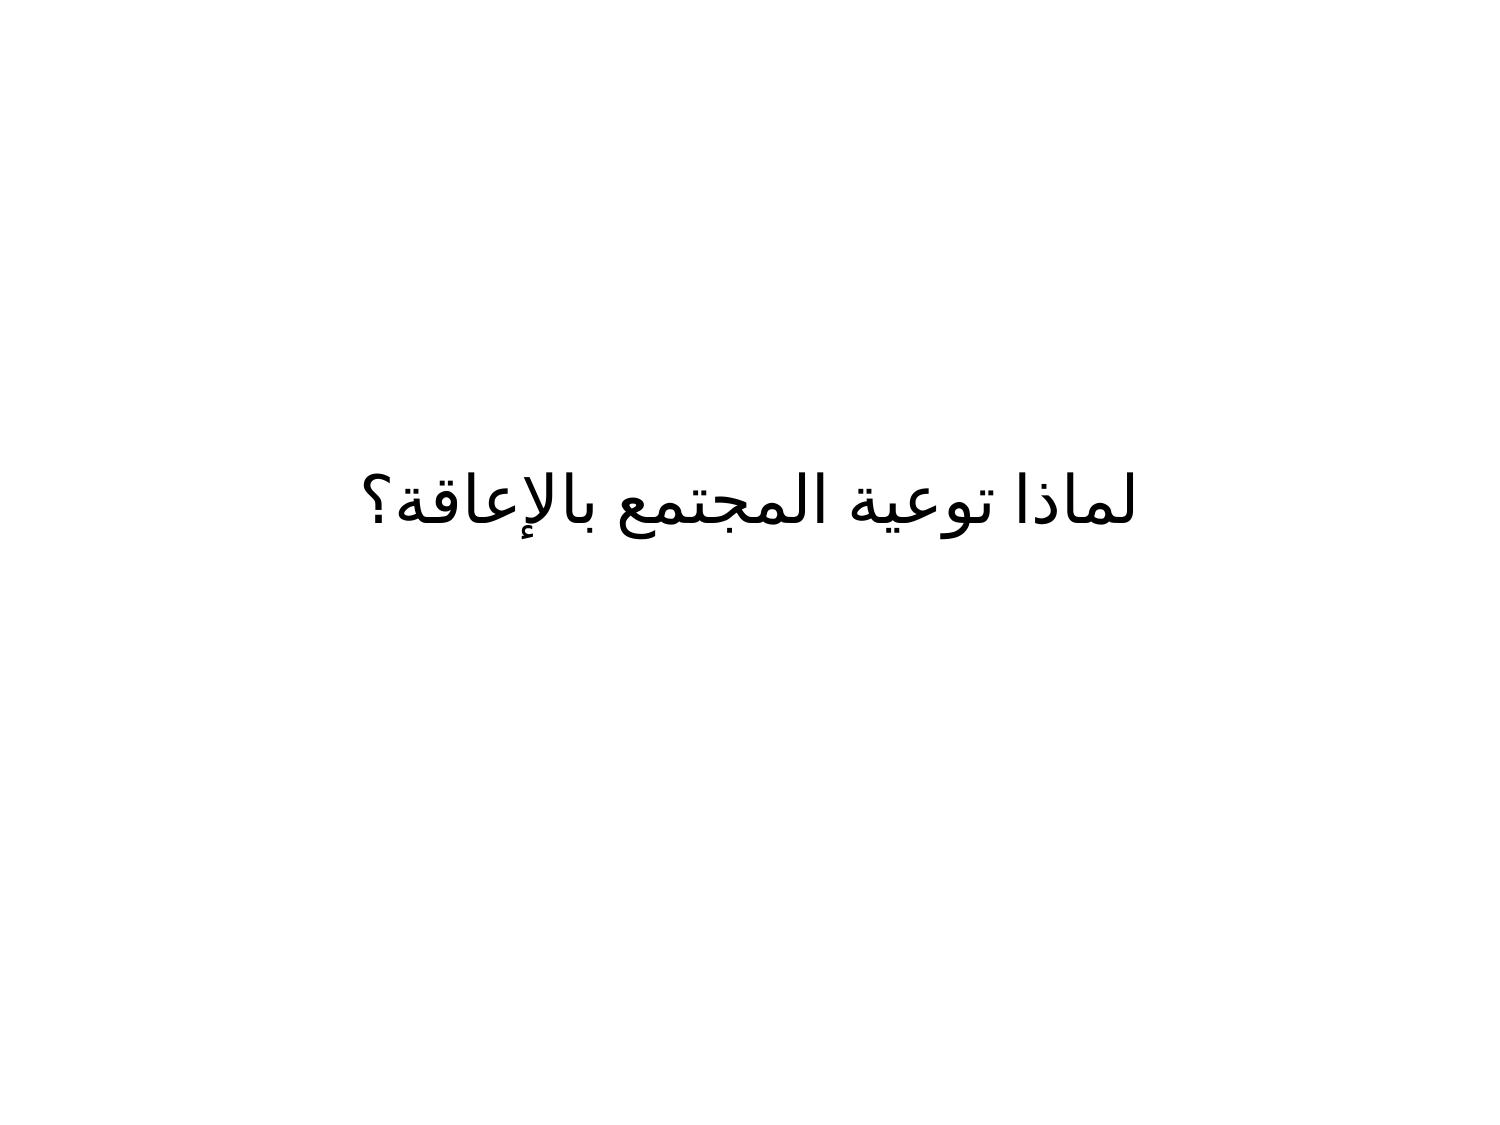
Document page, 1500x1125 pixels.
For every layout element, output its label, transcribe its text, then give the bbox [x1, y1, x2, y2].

list لماذا توعية المجتمع بالإعاقة؟ [75, 262, 1425, 1005]
